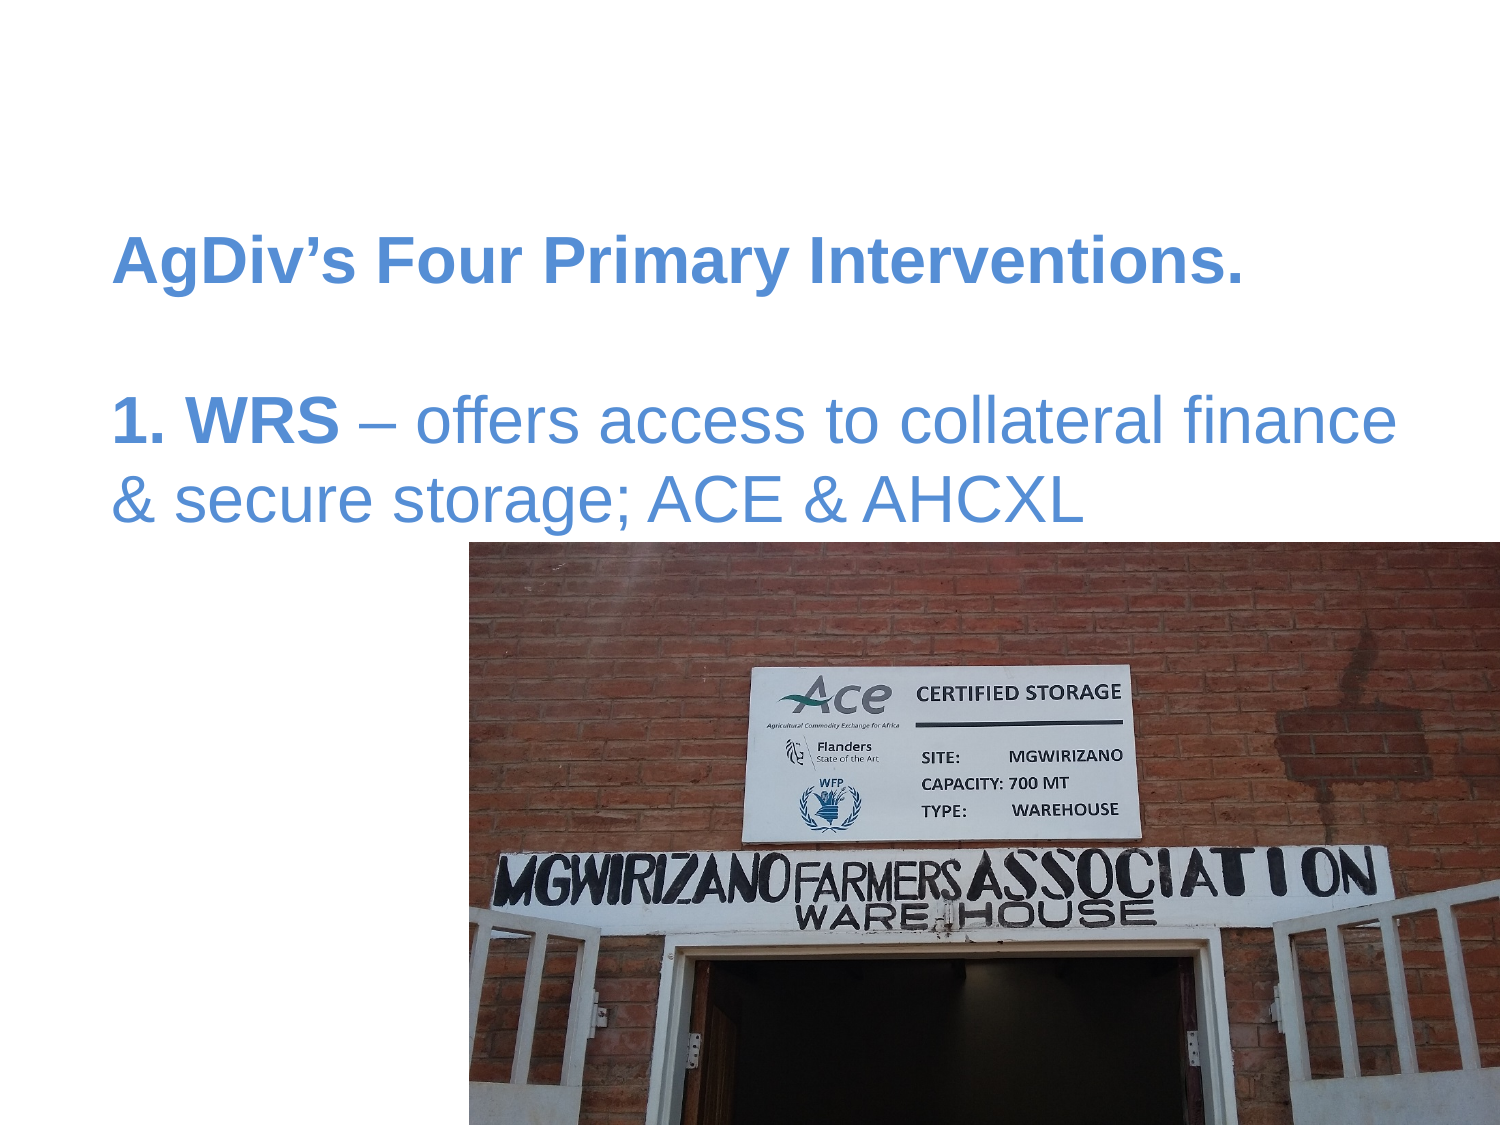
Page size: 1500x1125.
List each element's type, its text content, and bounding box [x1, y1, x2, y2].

picture [469, 542, 1500, 1125]
title Agdiv’s Four Primary Interventions. 1. WRS – offers access to collateral finance & secure storage; ACE & AHCXL [96, 208, 1424, 935]
